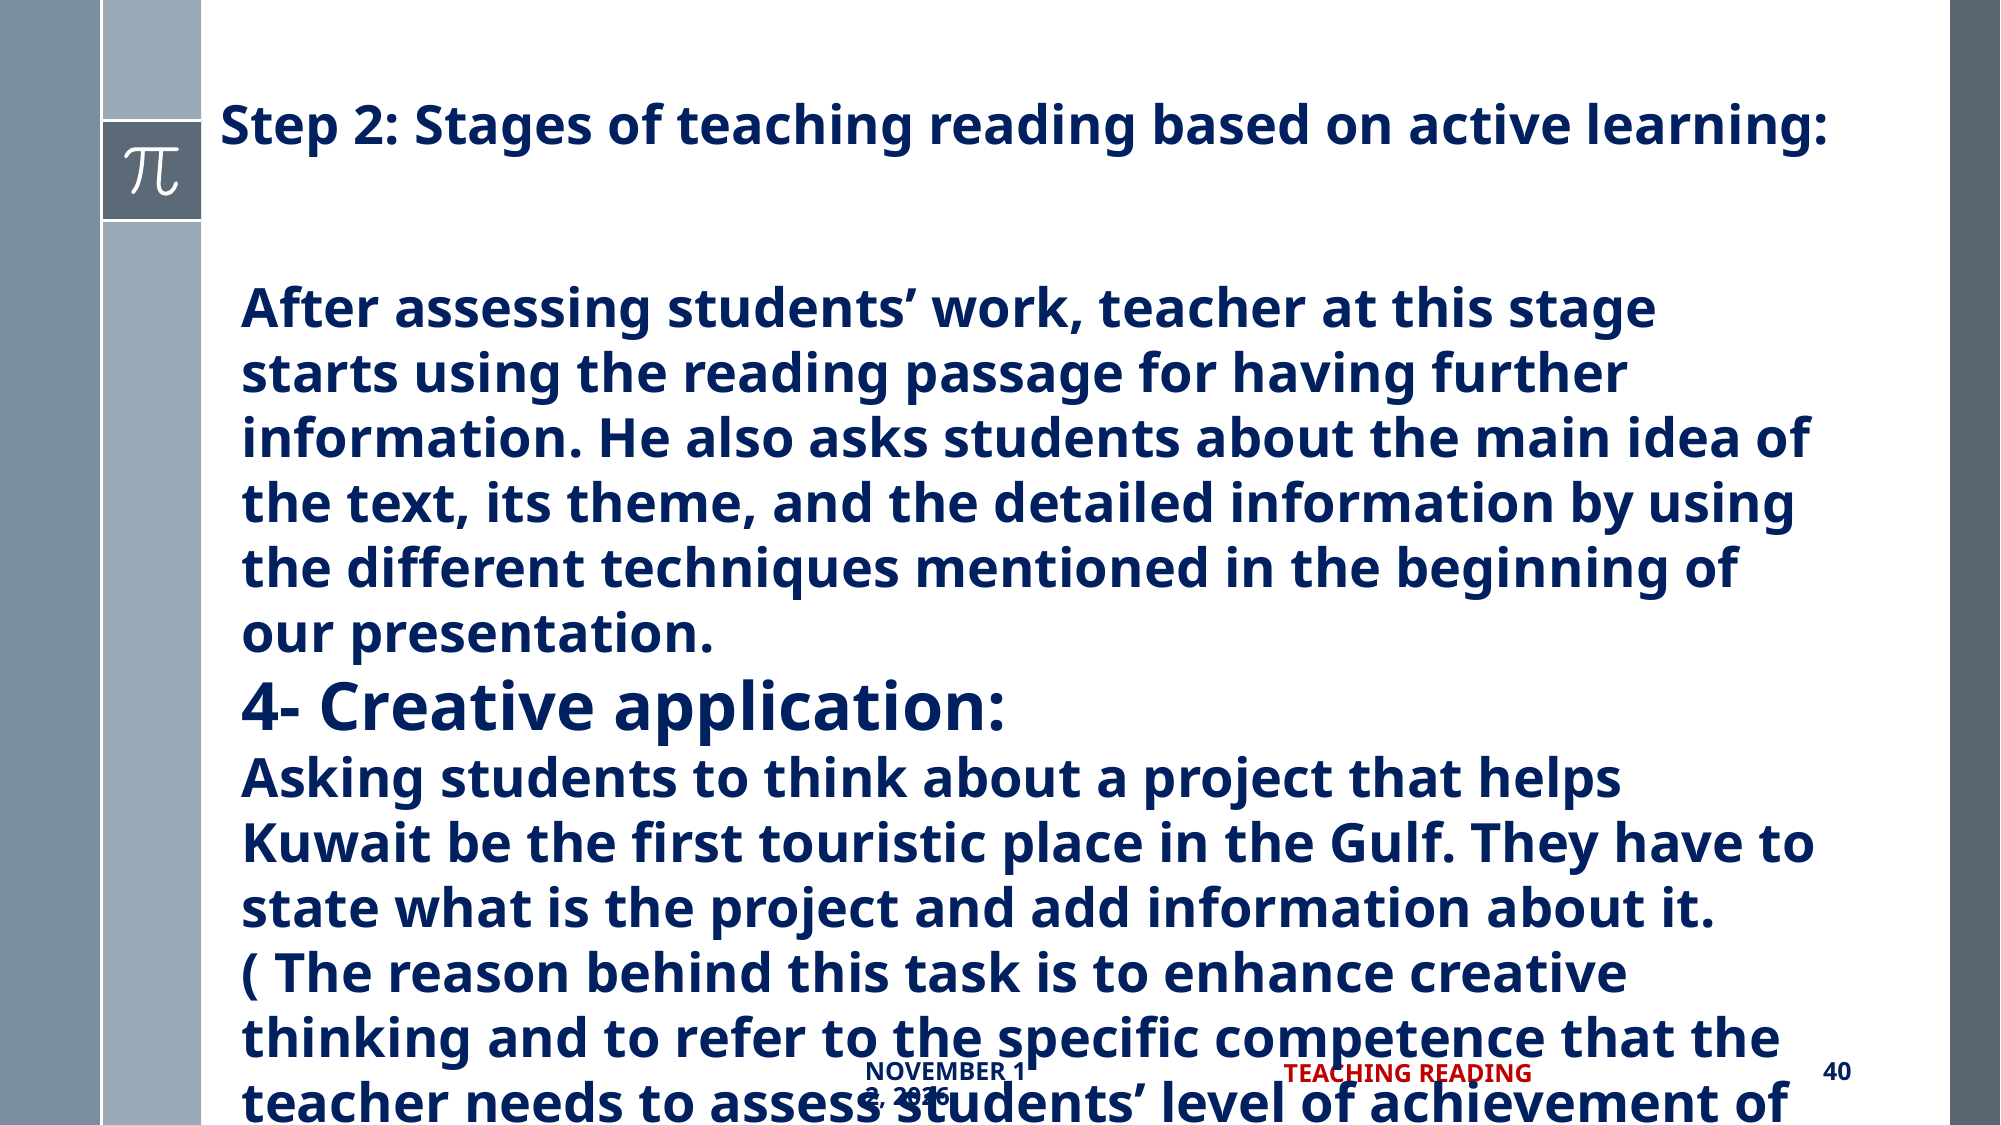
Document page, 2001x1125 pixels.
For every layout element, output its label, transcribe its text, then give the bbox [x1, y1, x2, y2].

text_box After assessing students’ work, teacher at this stage starts using the reading passage for having further information. He also asks students about the main idea of the text, its theme, and the detailed information by using the different techniques mentioned in the beginning of our presentation. 4- Creative application: Asking students to think about a project that helps Kuwait be the first touristic place in the Gulf. They have to state what is the project and add information about it. ( The reason behind this task is to enhance creative thinking and to refer to the specific competence that the teacher needs to assess students’ level of achievement of that competence. ) [226, 266, 1843, 1125]
text_box Step 2: Stages of teaching reading based on active learning: [205, 83, 1923, 164]
slide_number 40 [1843, 1042, 1867, 1103]
